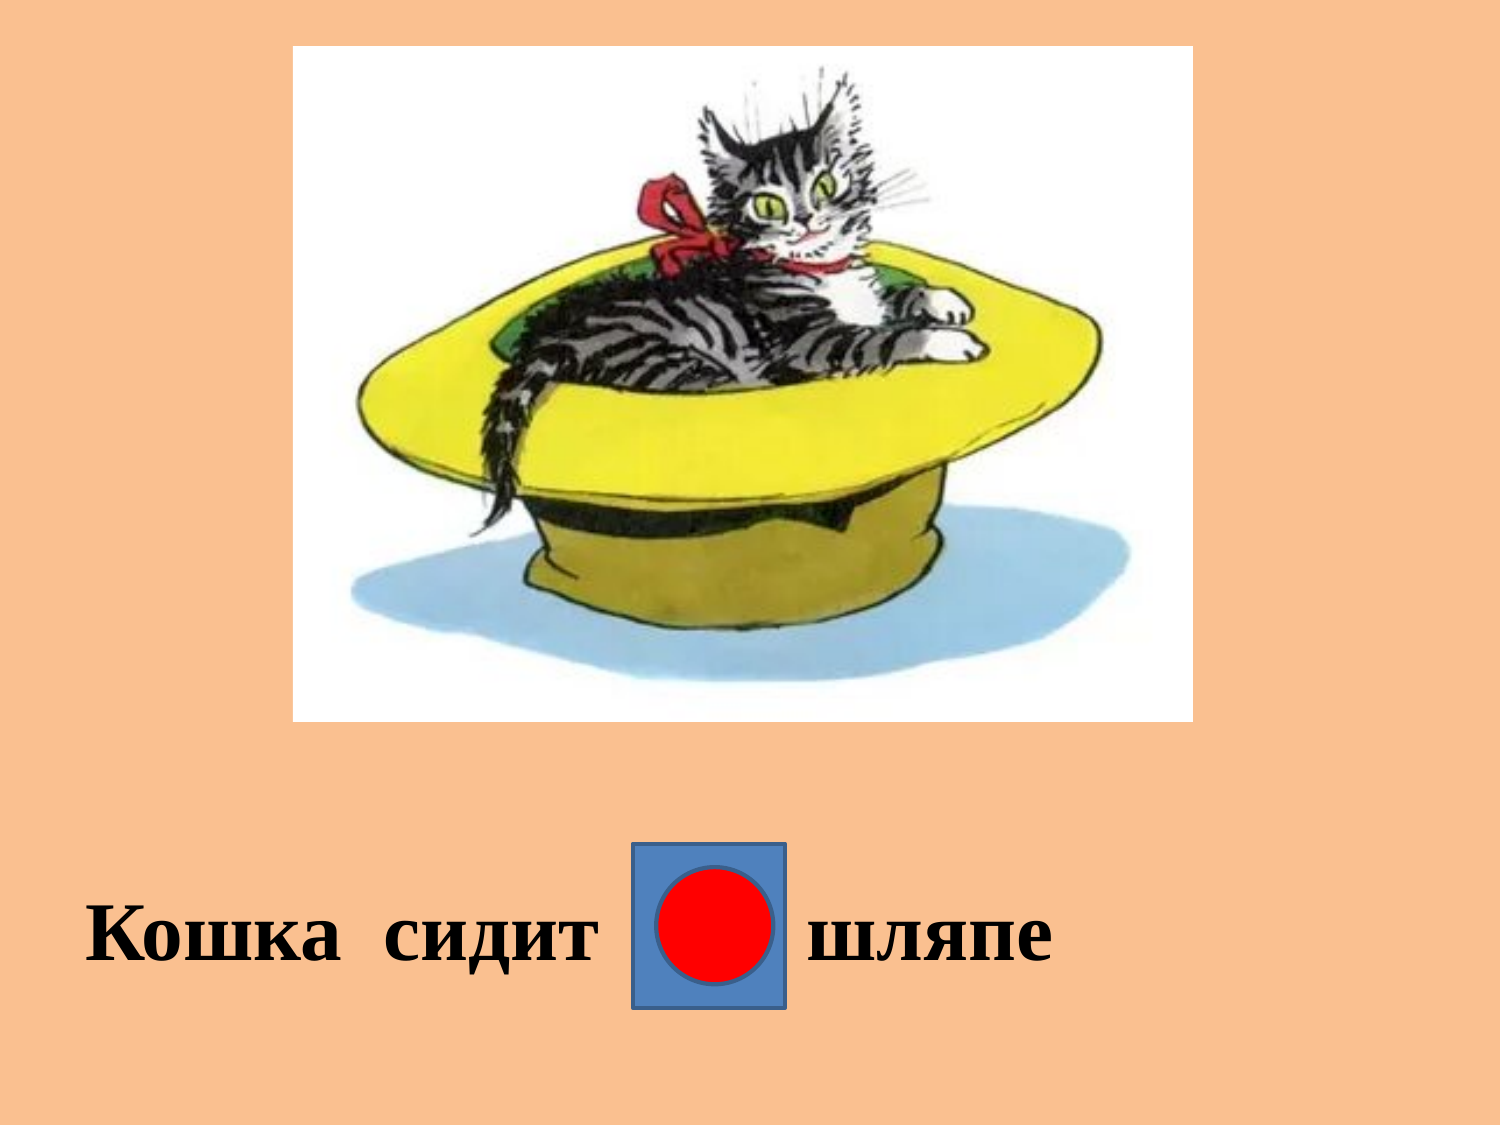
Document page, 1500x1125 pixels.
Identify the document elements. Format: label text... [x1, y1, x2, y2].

picture [292, 46, 1194, 723]
title Кошка сидит шляпе [70, 820, 1395, 985]
text_box [654, 865, 776, 987]
text_box [631, 842, 787, 1010]
